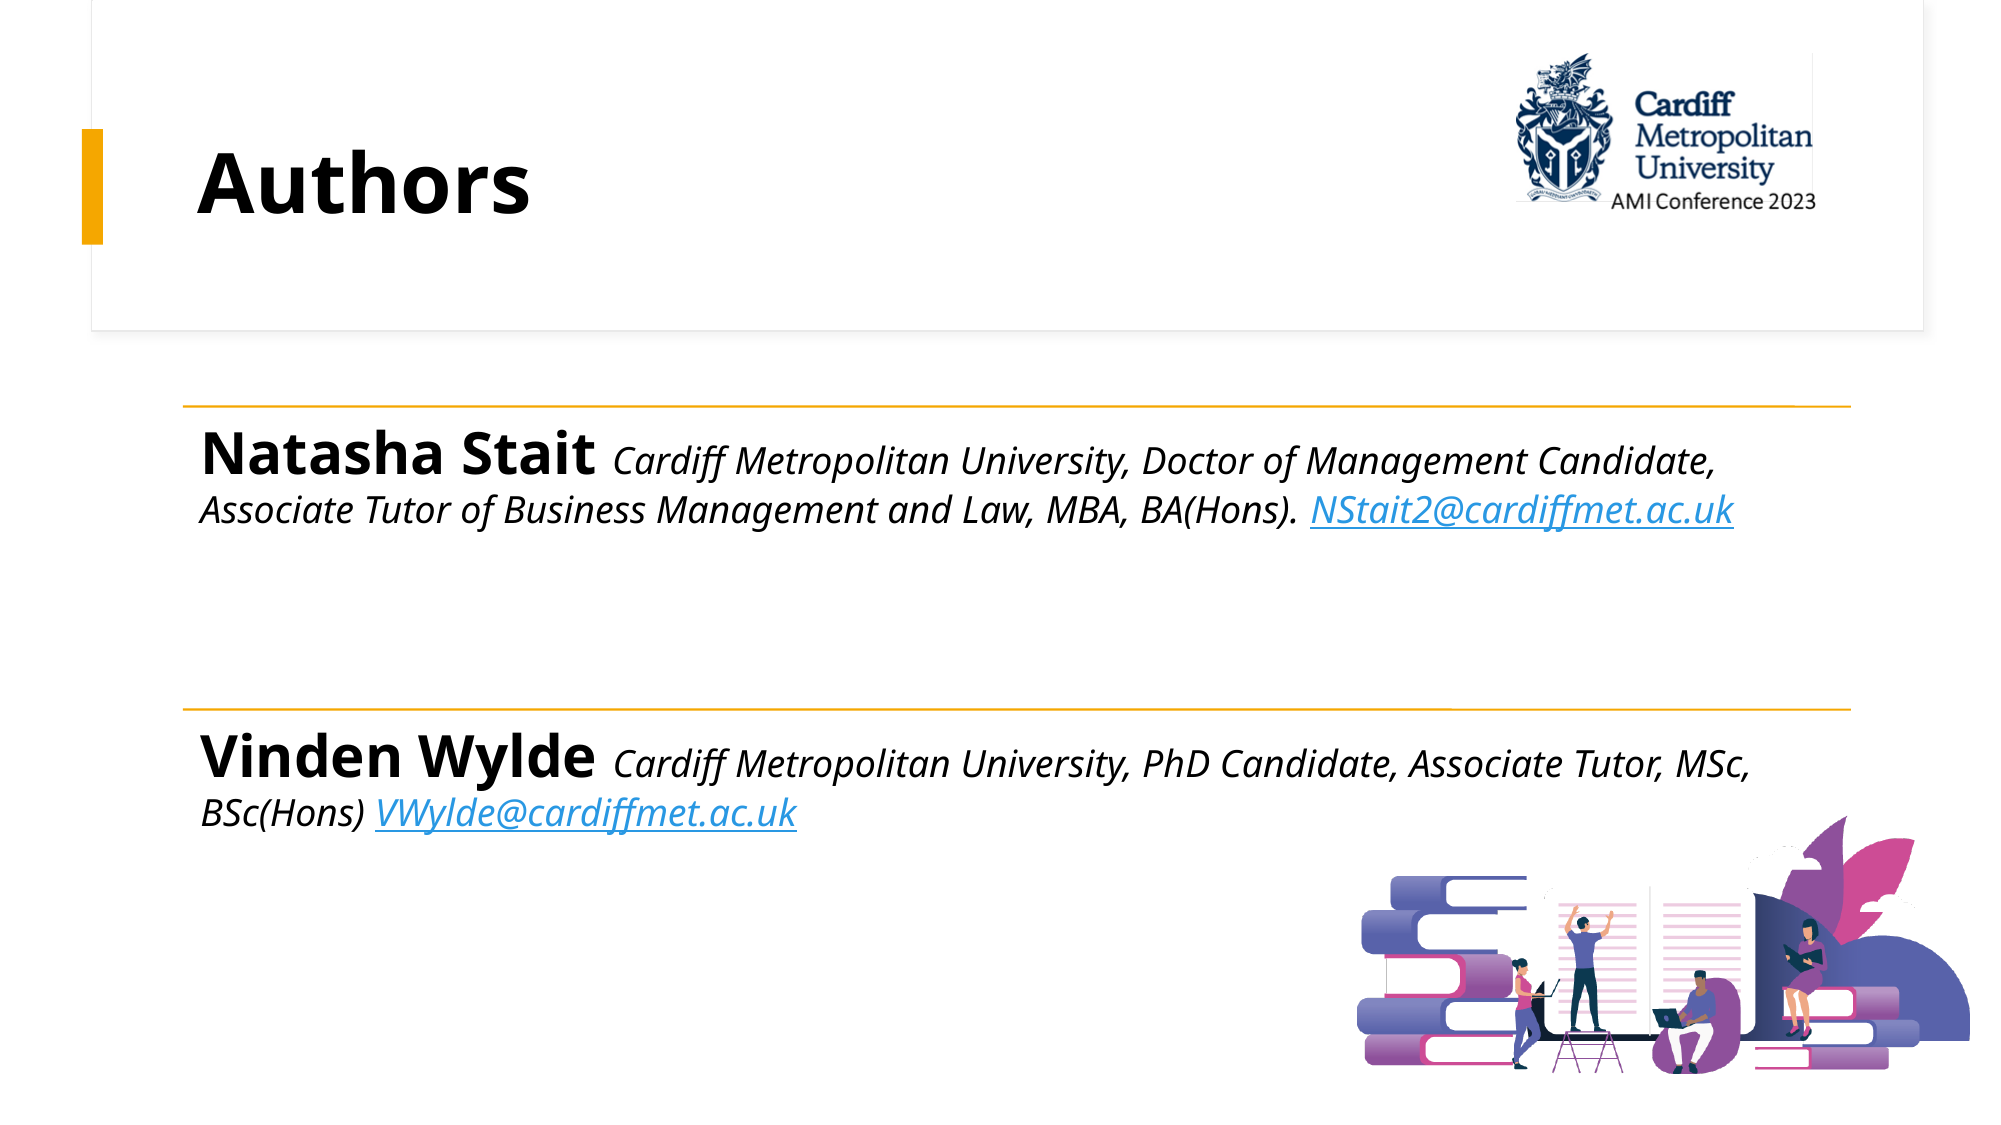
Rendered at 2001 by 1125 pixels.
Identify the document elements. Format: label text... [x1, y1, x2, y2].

picture [1357, 815, 1970, 1074]
picture [1516, 53, 1851, 230]
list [182, 406, 1851, 1013]
title Authors [183, 90, 1851, 284]
